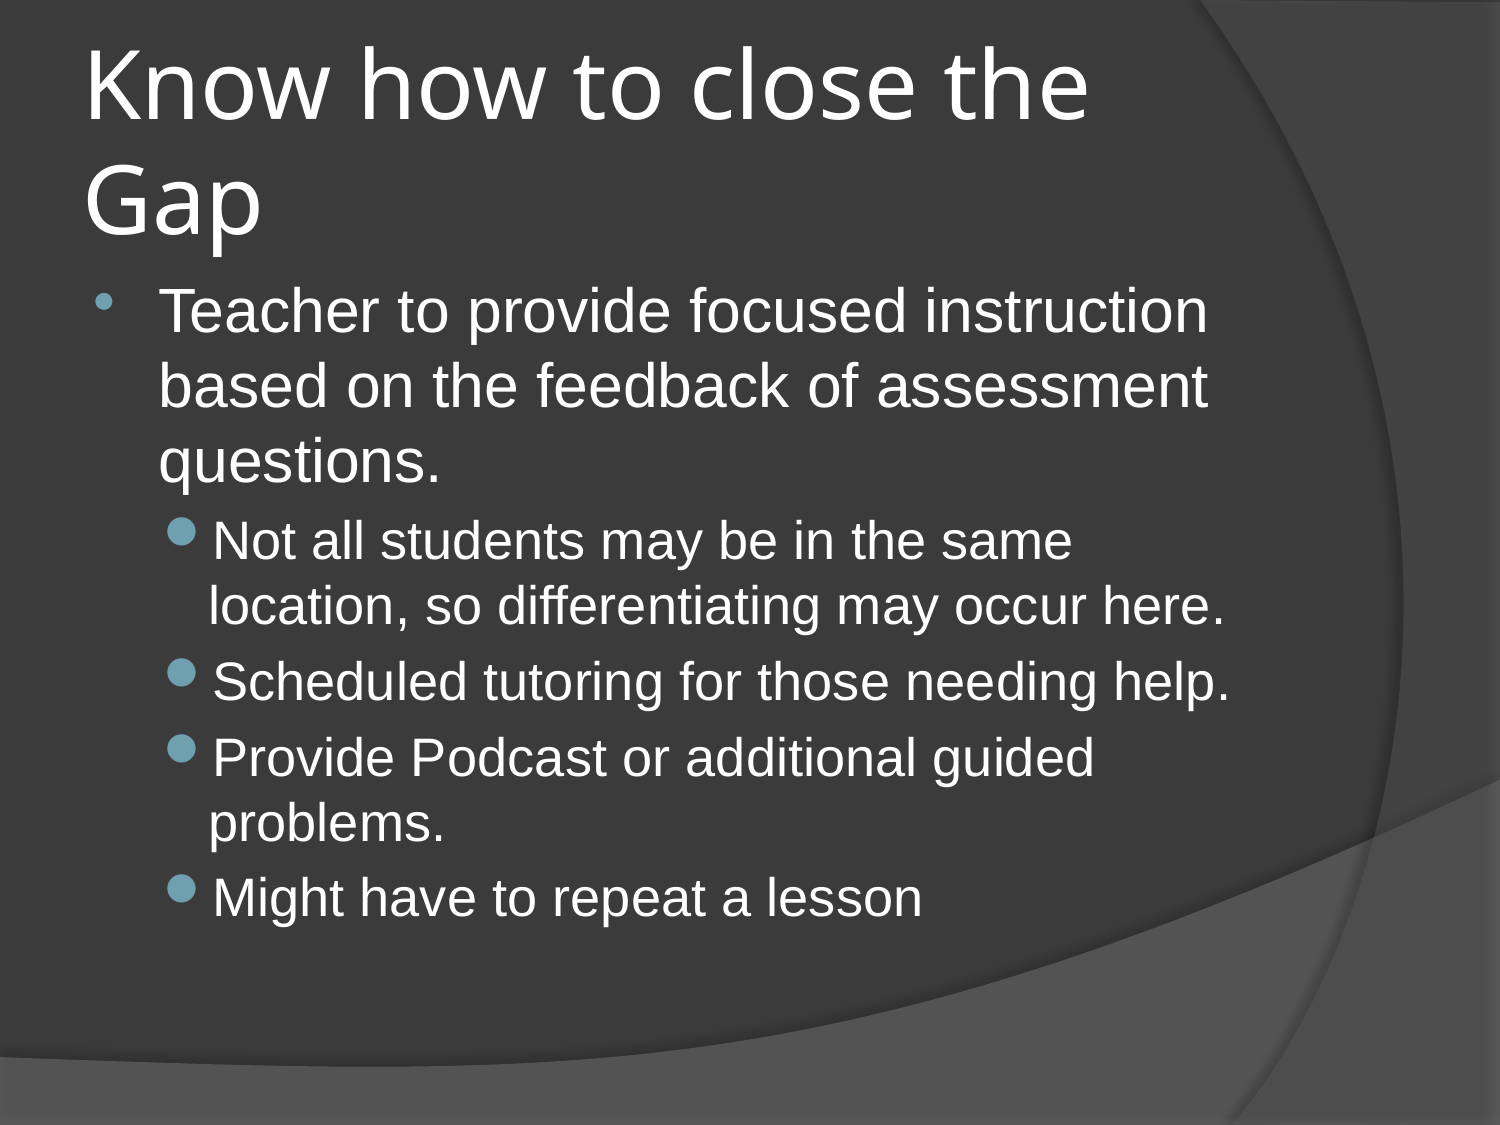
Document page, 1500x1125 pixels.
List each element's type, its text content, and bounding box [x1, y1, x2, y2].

list Teacher to provide focused instruction based on the feedback of assessment questions. Not all students may be in the same location, so differentiating may occur here. Scheduled tutoring for those needing help. Provide Podcast or additional guided problems. Might have to repeat a lesson [75, 262, 1300, 1005]
title Know how to close the Gap [75, 45, 1300, 233]
